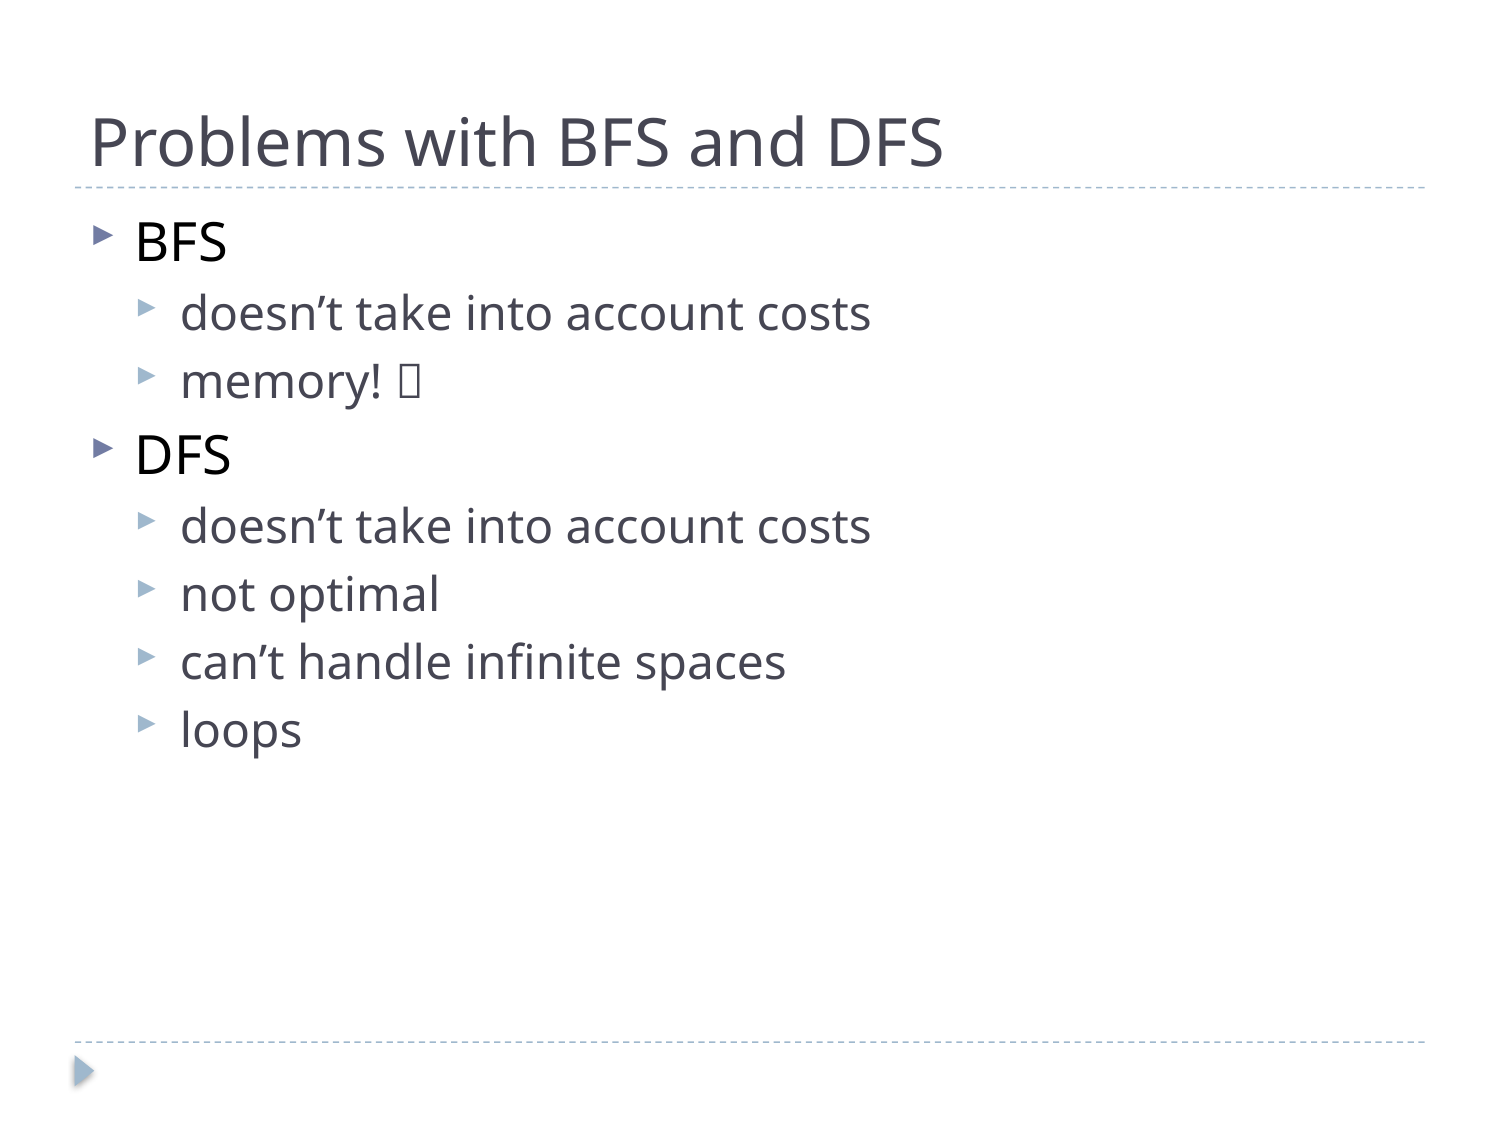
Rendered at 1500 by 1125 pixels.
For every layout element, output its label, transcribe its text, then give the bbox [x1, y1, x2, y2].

title Problems with BFS and DFS [75, 24, 1425, 188]
list BFS doesn’t take into account costs memory!  DFS doesn’t take into account costs not optimal can’t handle infinite spaces loops [75, 200, 1425, 1006]
